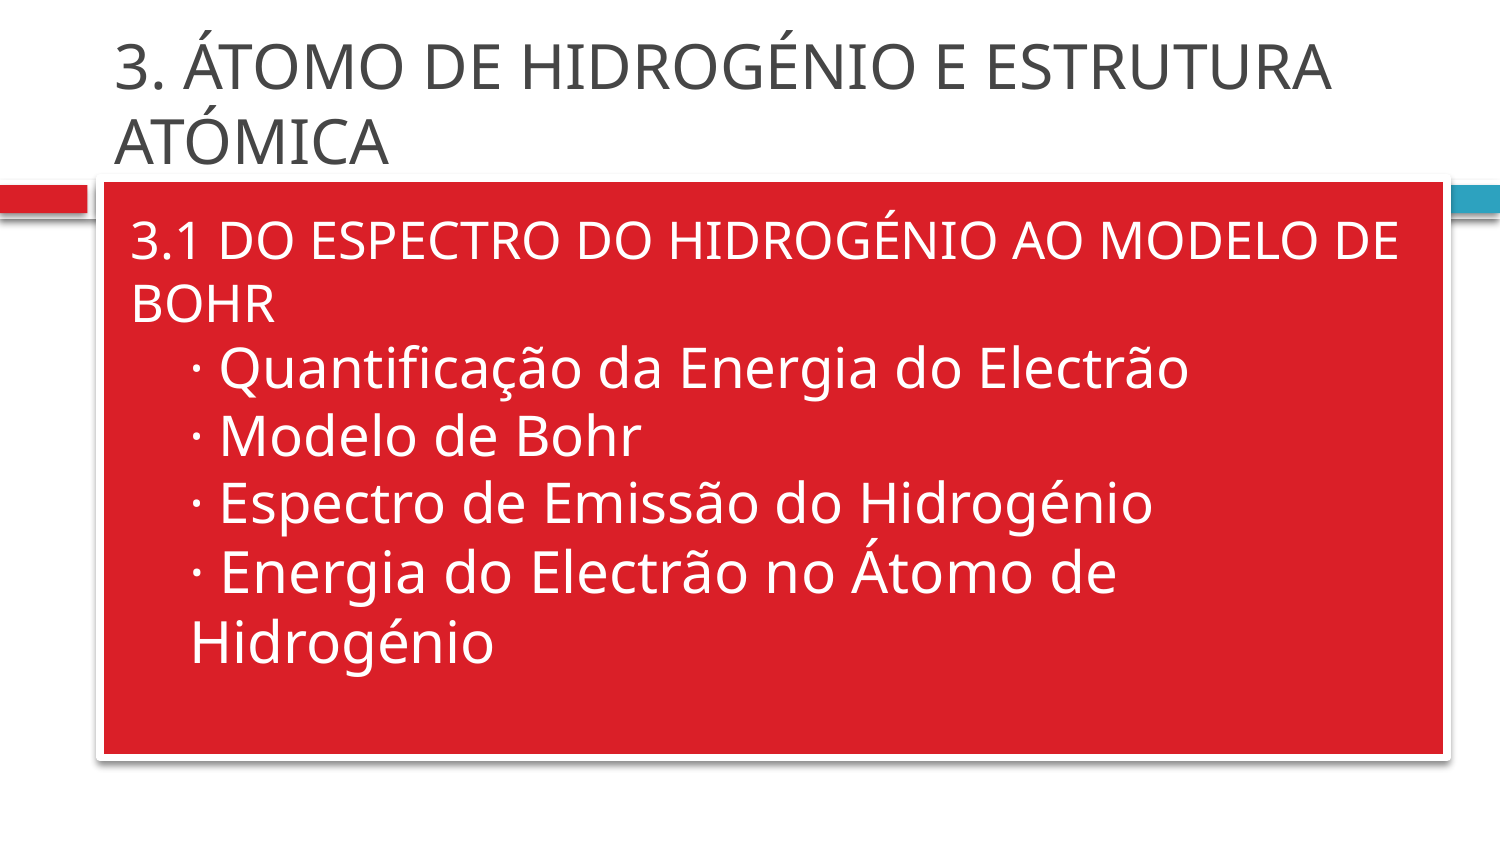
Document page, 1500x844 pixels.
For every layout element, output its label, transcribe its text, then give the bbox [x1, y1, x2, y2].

title 3. ÁTOMO DE HIDROGÉNIO E ESTRUTURA ATÓMICA [99, 19, 1471, 185]
text_box 3.1 DO ESPECTRO DO HIDROGÉNIO AO MODELO DE BOHR · Quantificação da Energia do Electrão · Modelo de Bohr · Espectro de Emissão do Hidrogénio · Energia do Electrão no Átomo de Hidrogénio [96, 174, 1451, 761]
